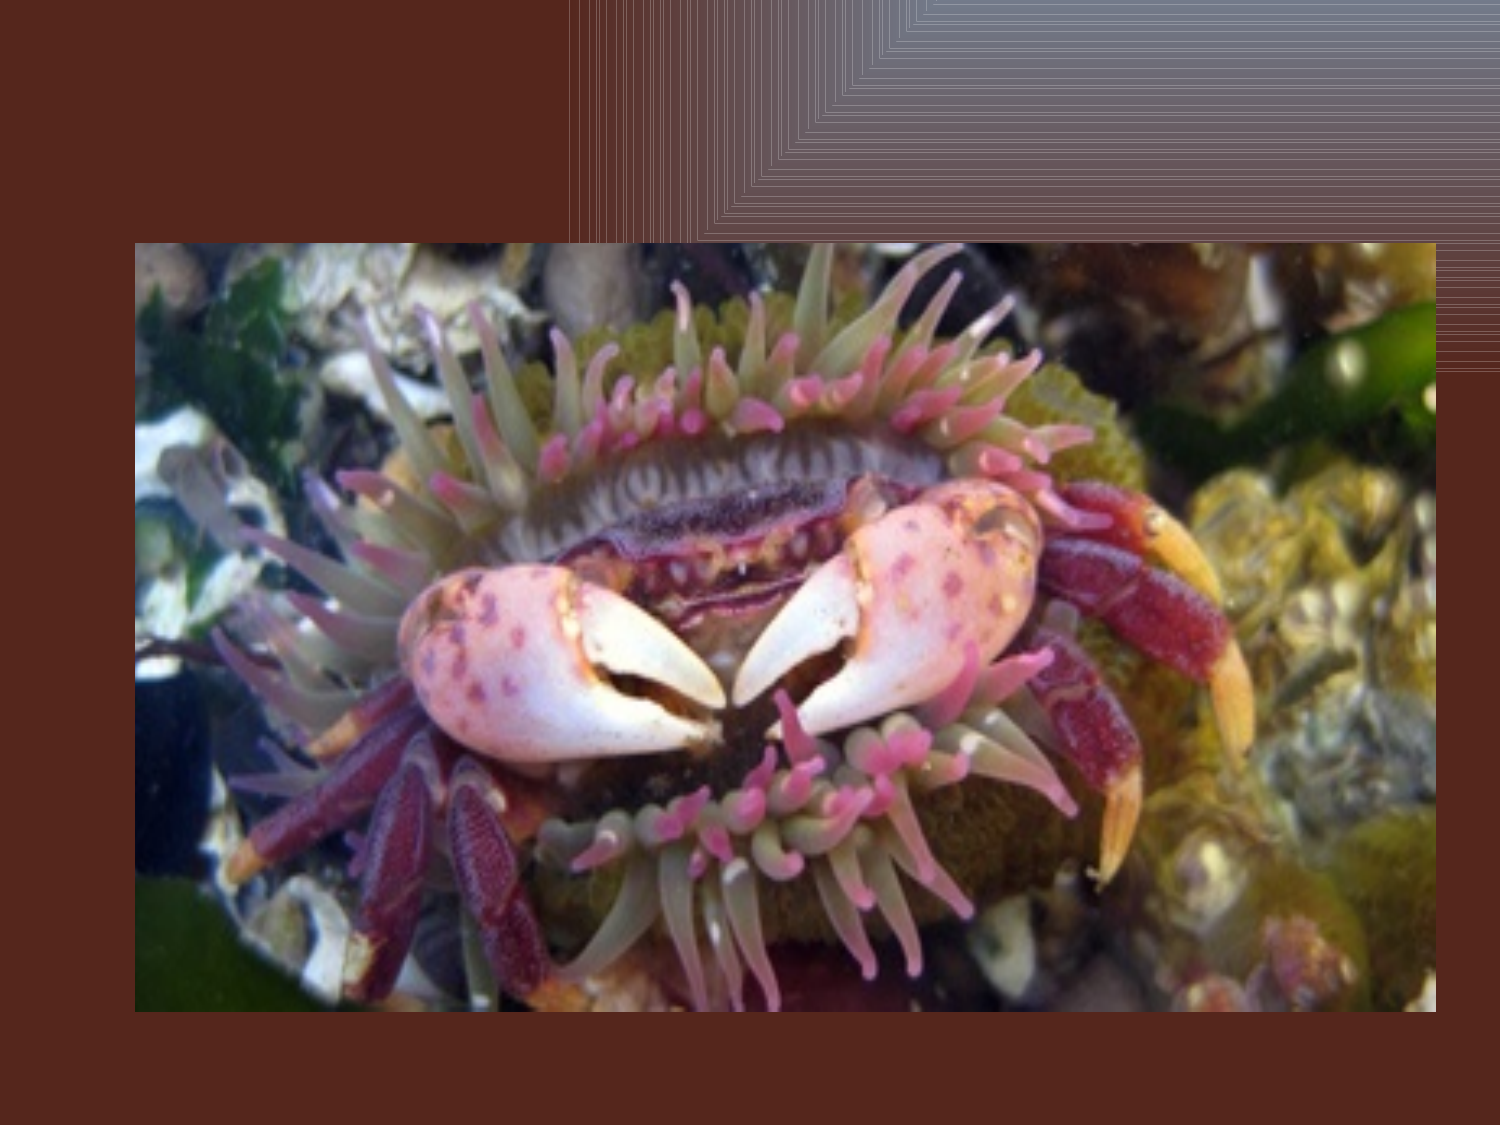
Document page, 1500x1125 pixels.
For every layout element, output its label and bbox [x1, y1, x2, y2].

list [135, 243, 1436, 1012]
